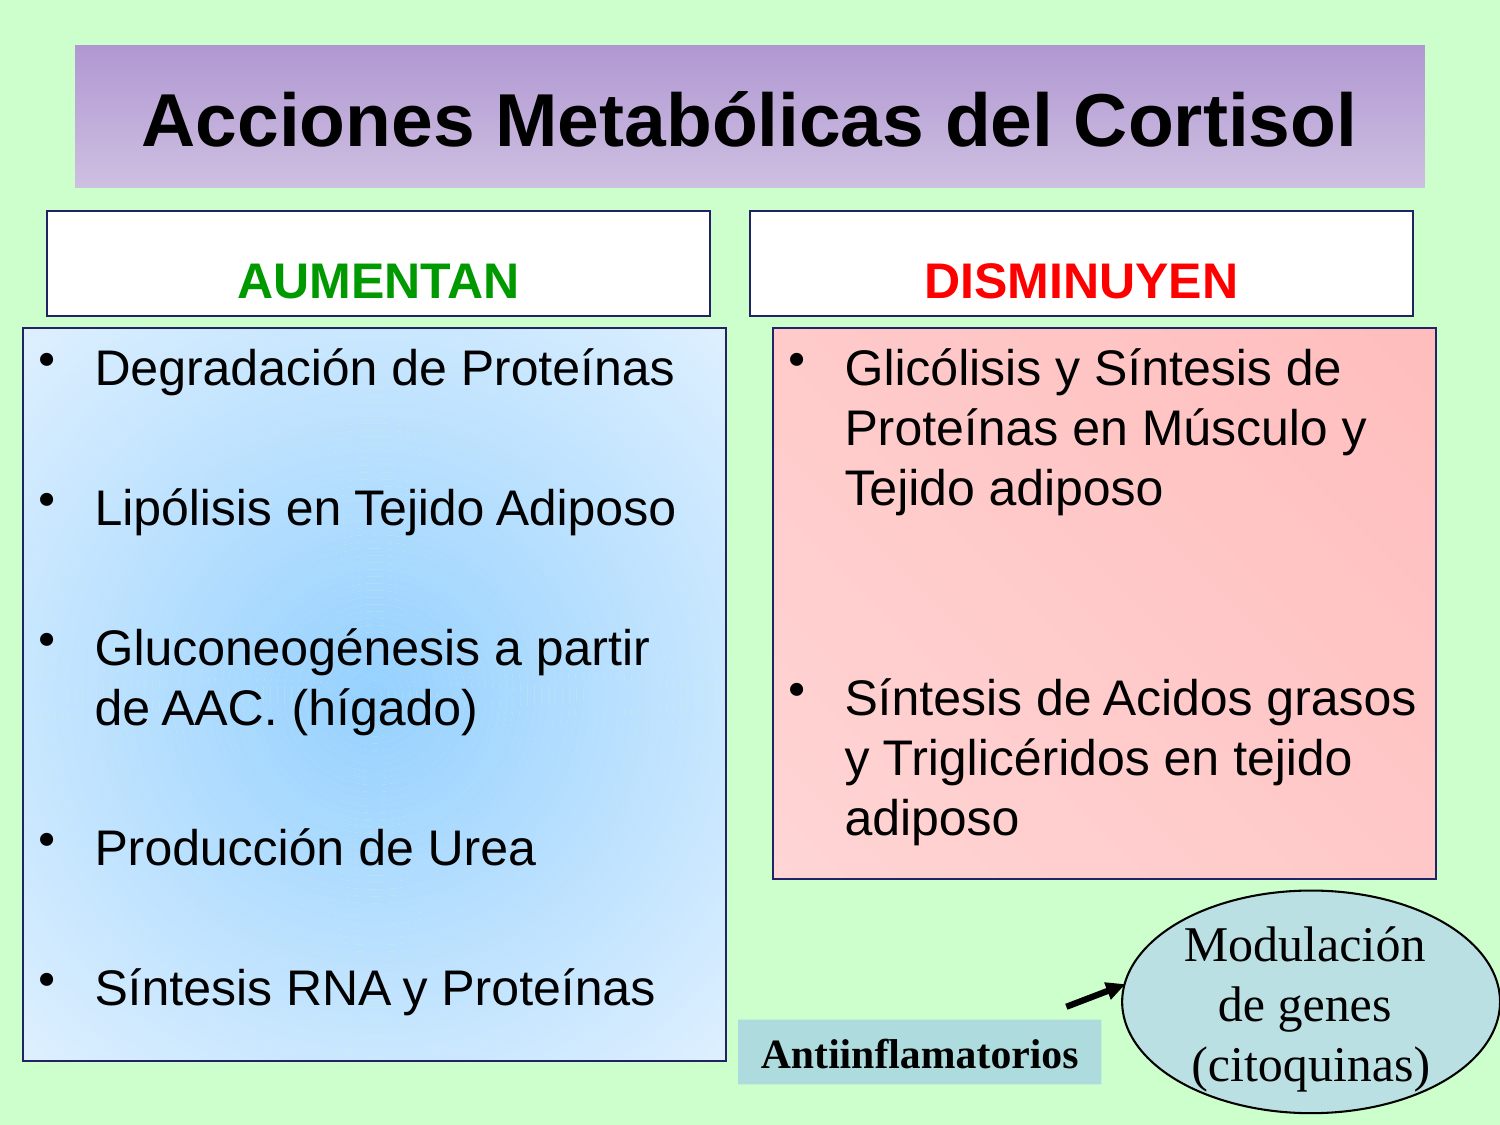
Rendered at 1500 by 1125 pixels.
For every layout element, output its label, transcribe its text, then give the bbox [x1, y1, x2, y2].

text_box [1066, 982, 1124, 1007]
text_box Antiinflamatorios [738, 1019, 1102, 1085]
title Acciones Metabólicas del Cortisol [74, 44, 1426, 188]
list Glicólisis y Síntesis de Proteínas en Músculo y Tejido adiposo Síntesis de Acidos grasos y Triglicéridos en tejido adiposo [772, 327, 1437, 880]
list Degradación de Proteínas Lipólisis en Tejido Adiposo Gluconeogénesis a partir de AAC. (hígado) Producción de Urea Síntesis RNA y Proteínas [22, 327, 727, 1062]
list AUMENTAN [46, 210, 711, 317]
text_box Modulación de genes (citoquinas) [1122, 890, 1500, 1114]
list DISMINUYEN [749, 210, 1414, 317]
